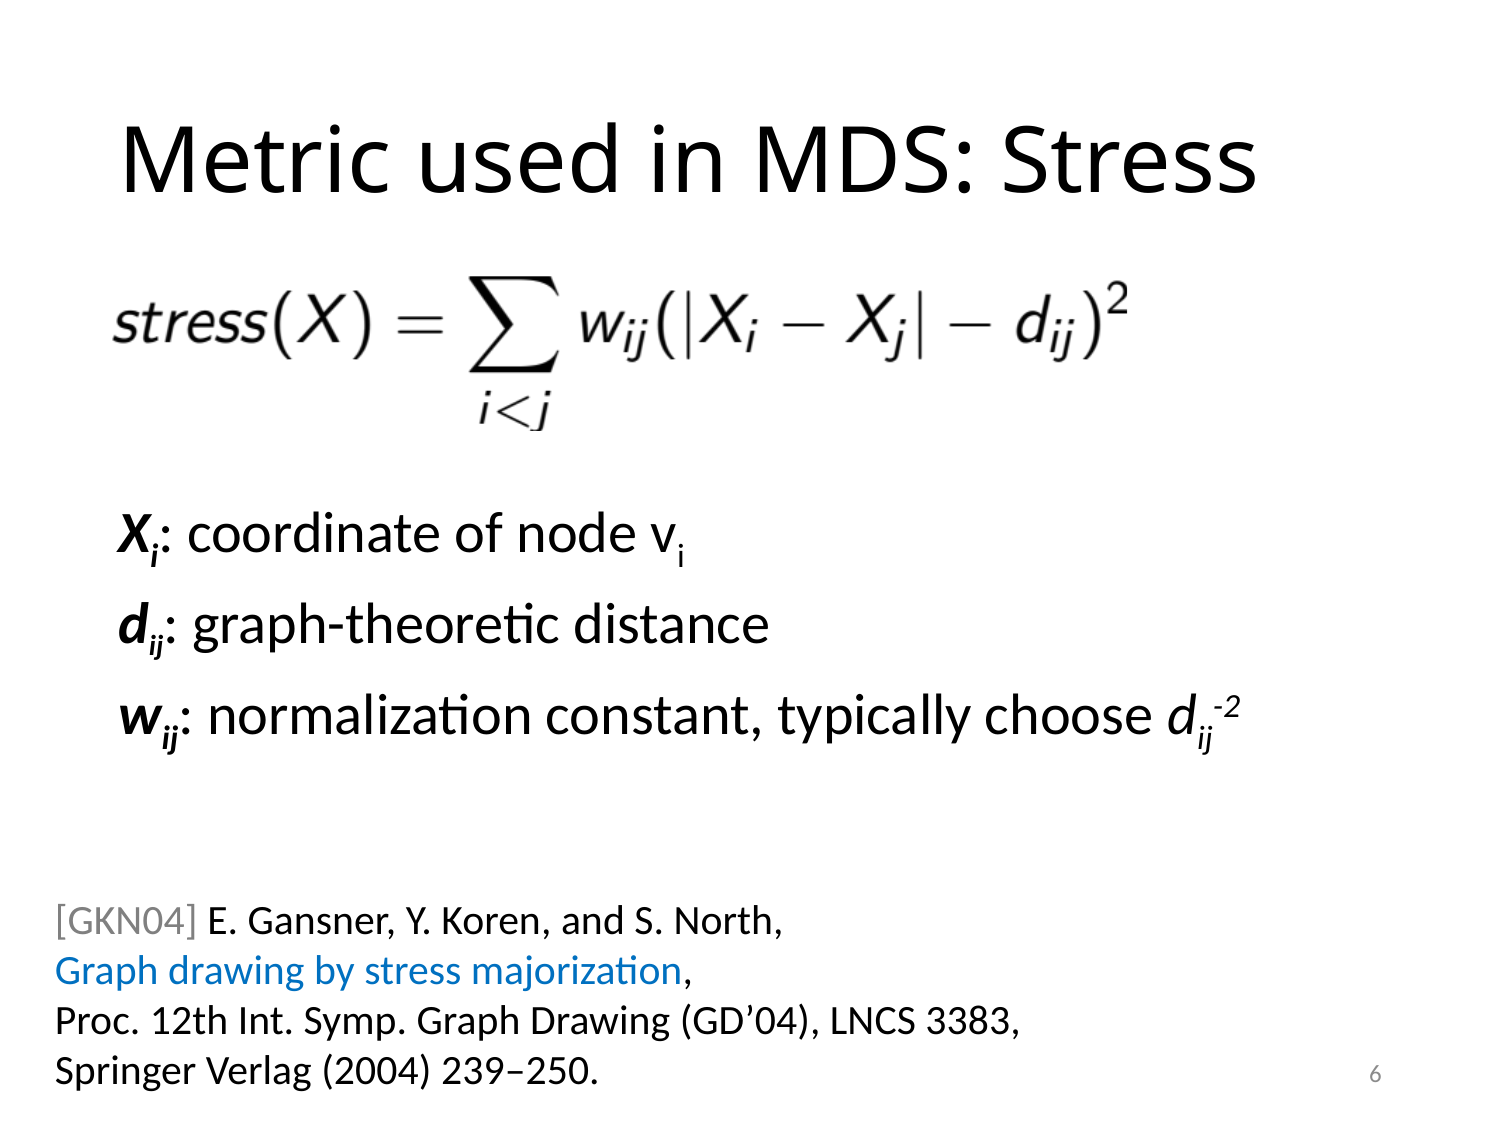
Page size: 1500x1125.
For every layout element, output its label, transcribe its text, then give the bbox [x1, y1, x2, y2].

slide_number 6 [1059, 1042, 1397, 1103]
picture [111, 275, 1128, 431]
title Metric used in MDS: Stress [103, 53, 1397, 272]
text_box [GKN04] E. Gansner, Y. Koren, and S. North, Graph drawing by stress majorization, Proc. 12th Int. Symp. Graph Drawing (GD’04), LNCS 3383, Springer Verlag (2004) 239–250. [39, 885, 1460, 1101]
list Xi: coordinate of node vi dij: graph-theoretic distance wij: normalization constant, typically choose dij-2 [103, 313, 1397, 885]
